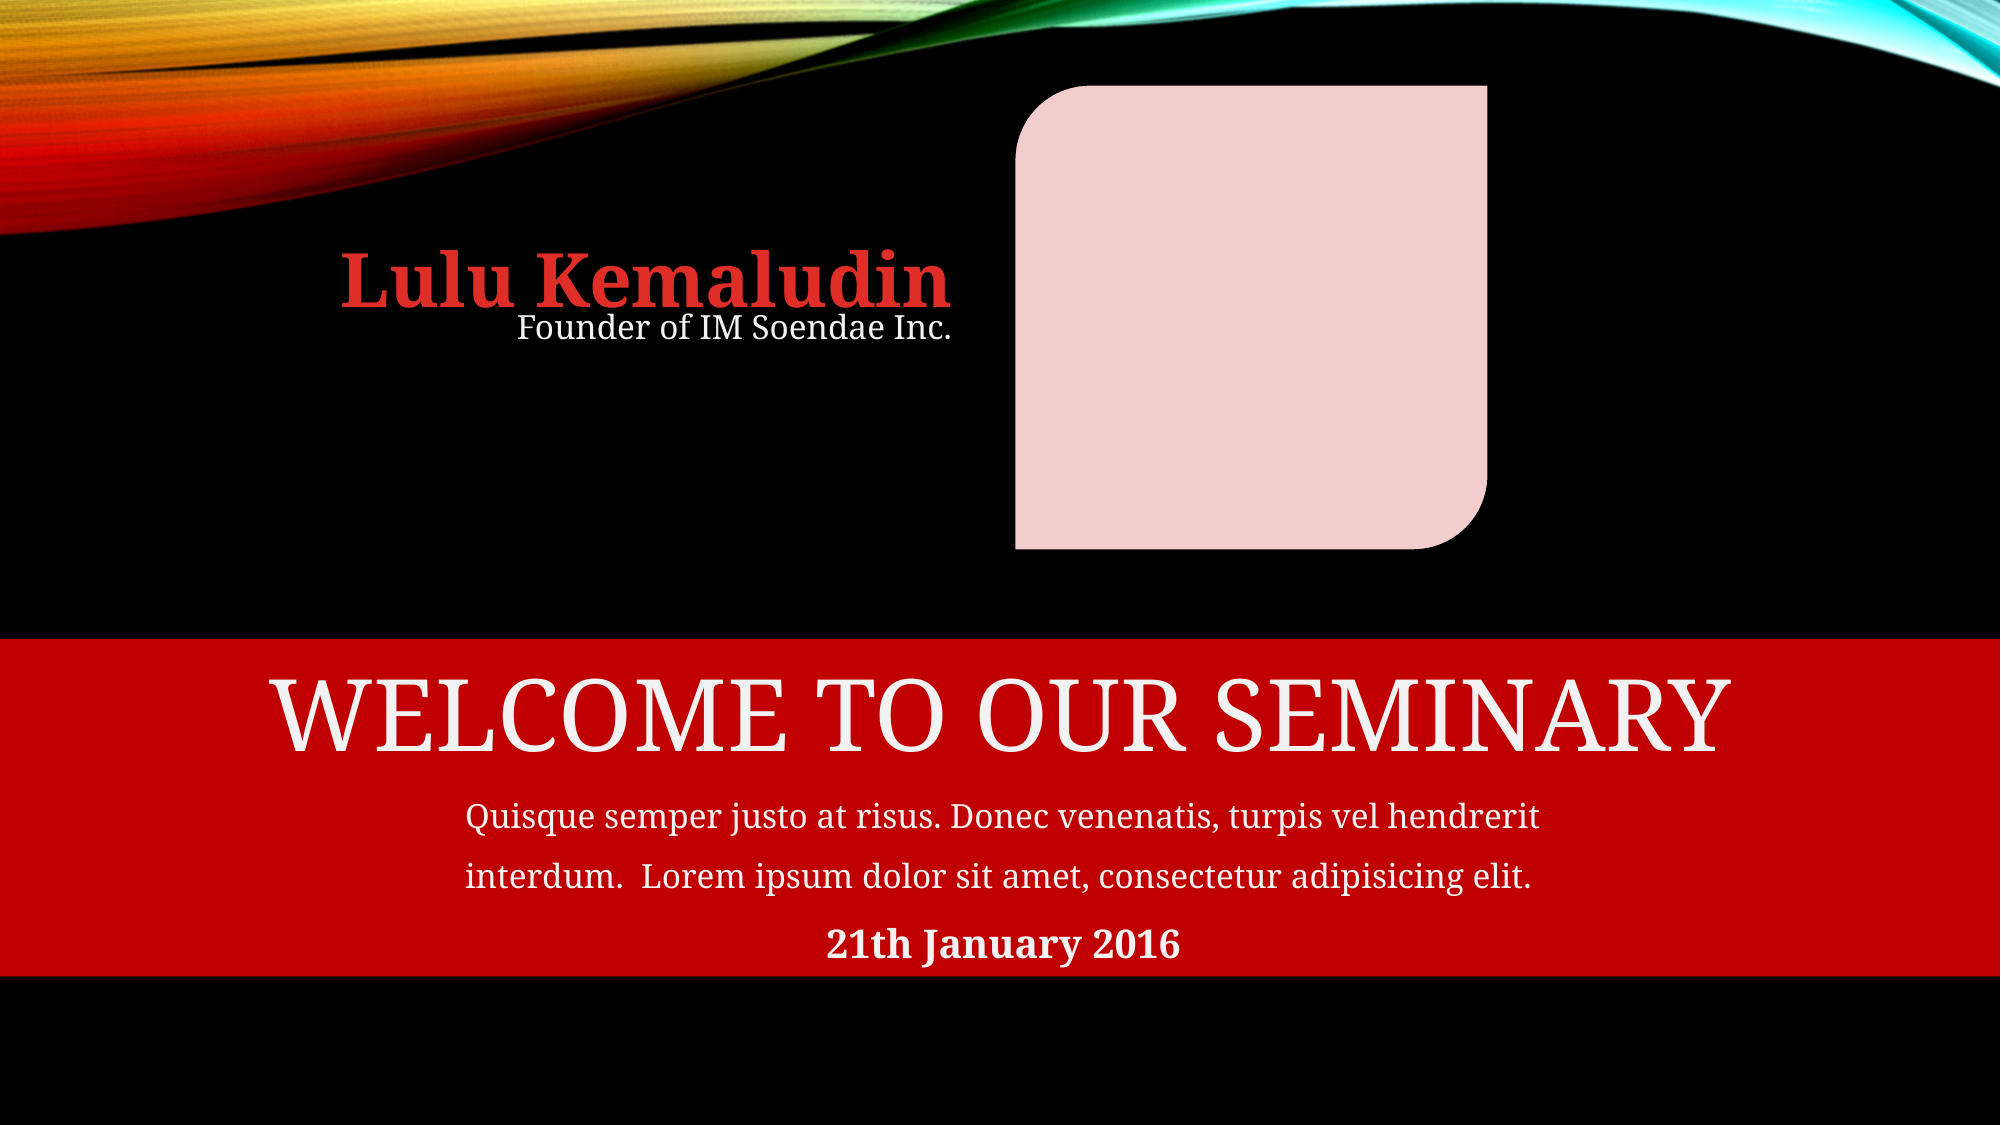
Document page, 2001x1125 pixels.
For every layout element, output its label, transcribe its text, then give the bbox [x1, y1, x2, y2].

text_box Founder of IM Soendae Inc. [288, 276, 972, 357]
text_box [972, 80, 1493, 555]
picture [0, 0, 2000, 237]
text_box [0, 638, 2000, 977]
text_box Lulu Kemaludin [288, 177, 972, 276]
